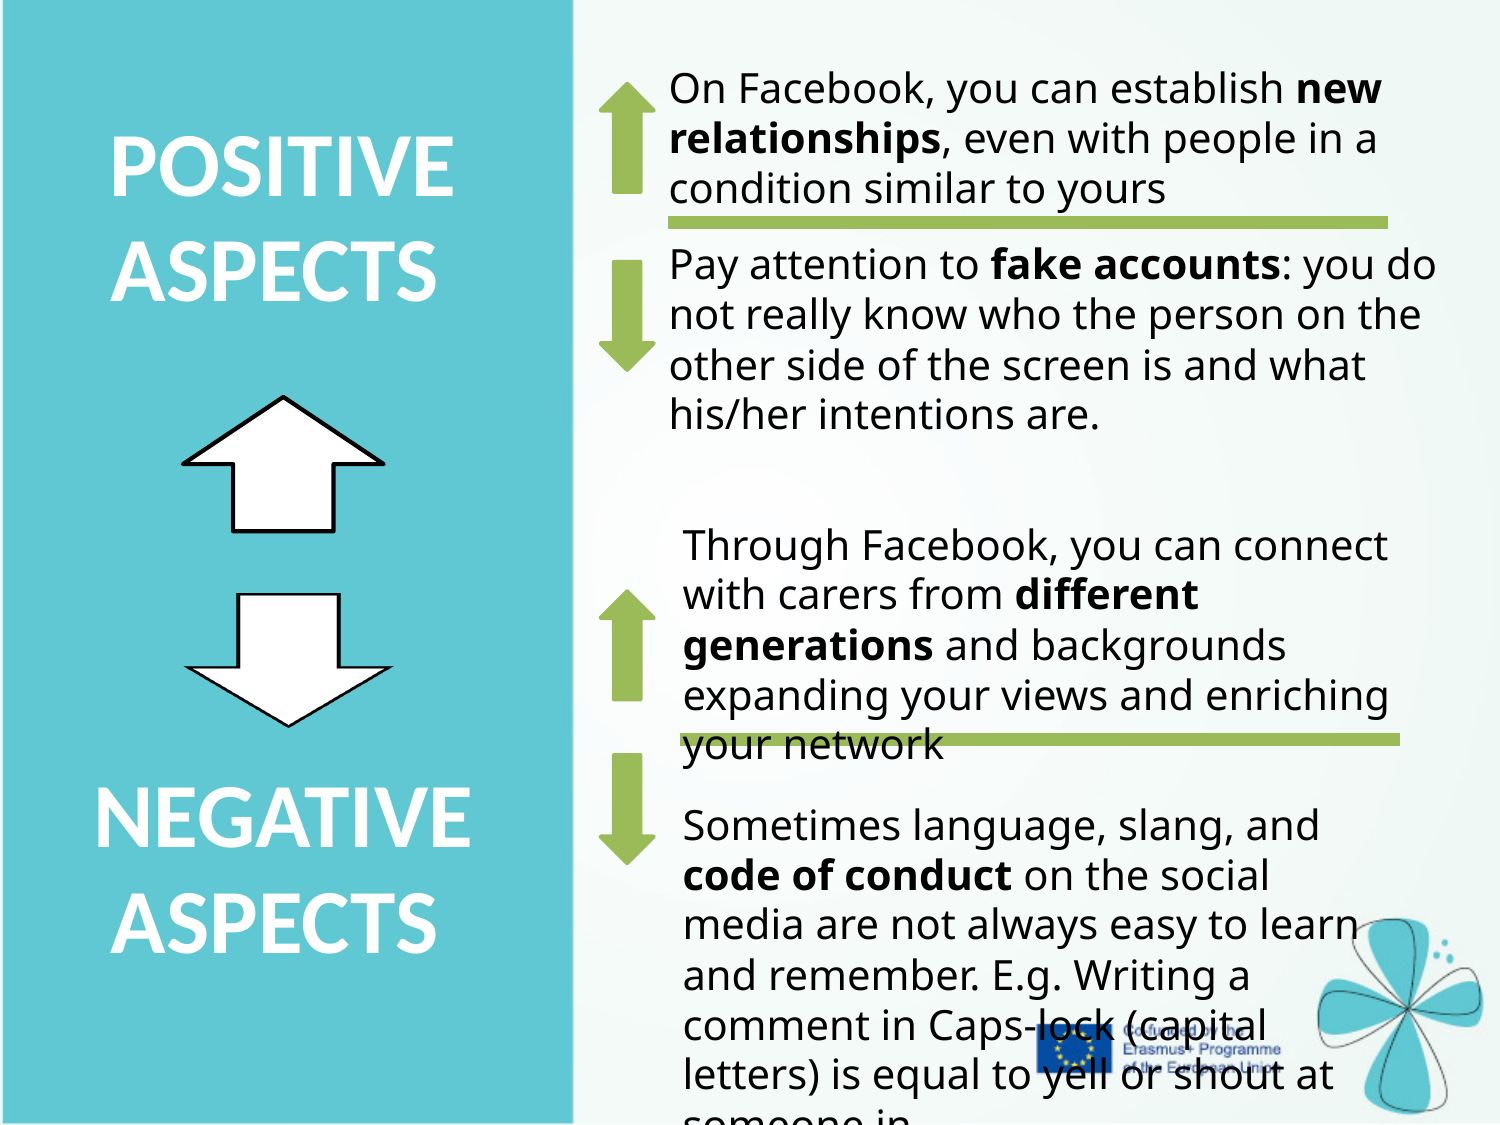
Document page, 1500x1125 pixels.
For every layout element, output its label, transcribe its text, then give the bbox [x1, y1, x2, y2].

table_header NEGAtive aspects [52, 765, 515, 1018]
text_box Through Facebook, you can connect with carers from different generations and backgrounds expanding your views and enriching your network Sometimes language, slang, and code of conduct on the social media are not always easy to learn and remember. E.g. Writing a comment in Caps-lock (capital letters) is equal to yell or shout at someone in real life. [667, 510, 1418, 1125]
text_box [180, 395, 386, 534]
text_box [598, 589, 656, 702]
picture [0, 0, 1500, 1125]
text_box [598, 81, 656, 194]
text_box [598, 753, 656, 866]
text_box [598, 259, 656, 372]
text_box On Facebook, you can establish new relationships, even with people in a condition similar to yours Pay attention to fake accounts: you do not really know who the person on the other side of the screen is and what his/her intentions are. [653, 54, 1459, 446]
table_header positive aspects [52, 114, 515, 325]
